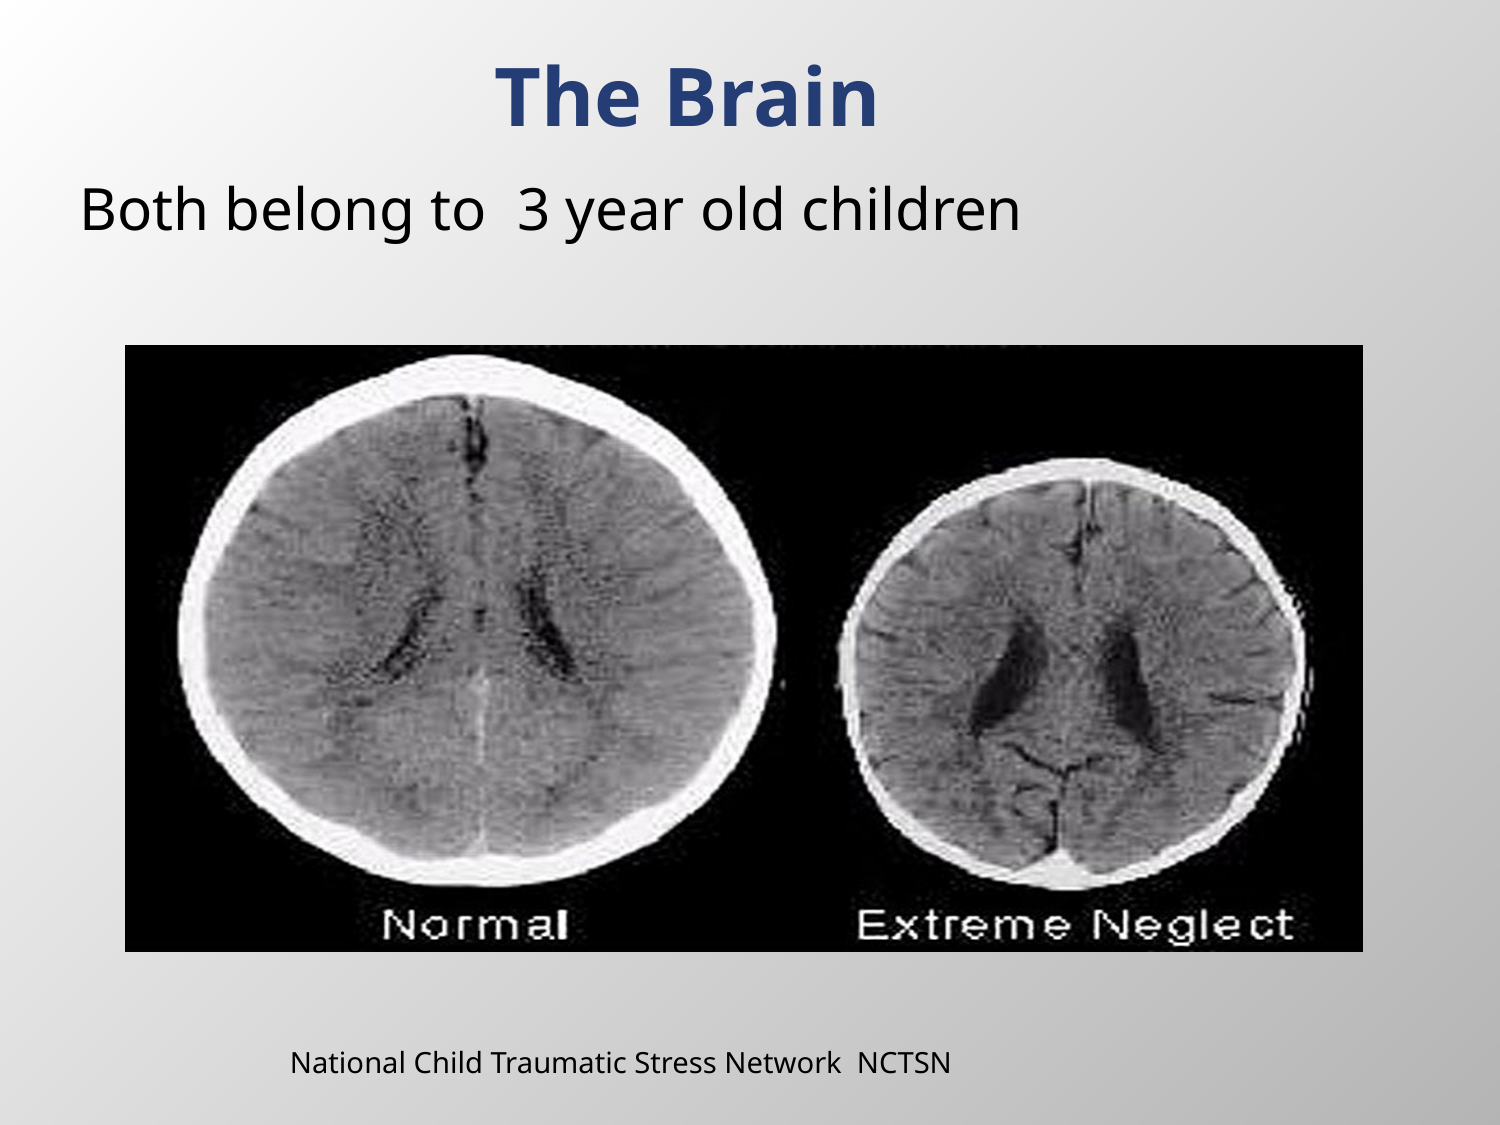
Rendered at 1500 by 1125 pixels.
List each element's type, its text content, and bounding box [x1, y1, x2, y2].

text_box National Child Traumatic Stress Network NCTSN [274, 1036, 1100, 1087]
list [124, 345, 1363, 952]
title The Brain [57, 37, 1318, 150]
text_box Both belong to 3 year old children [64, 164, 1153, 250]
